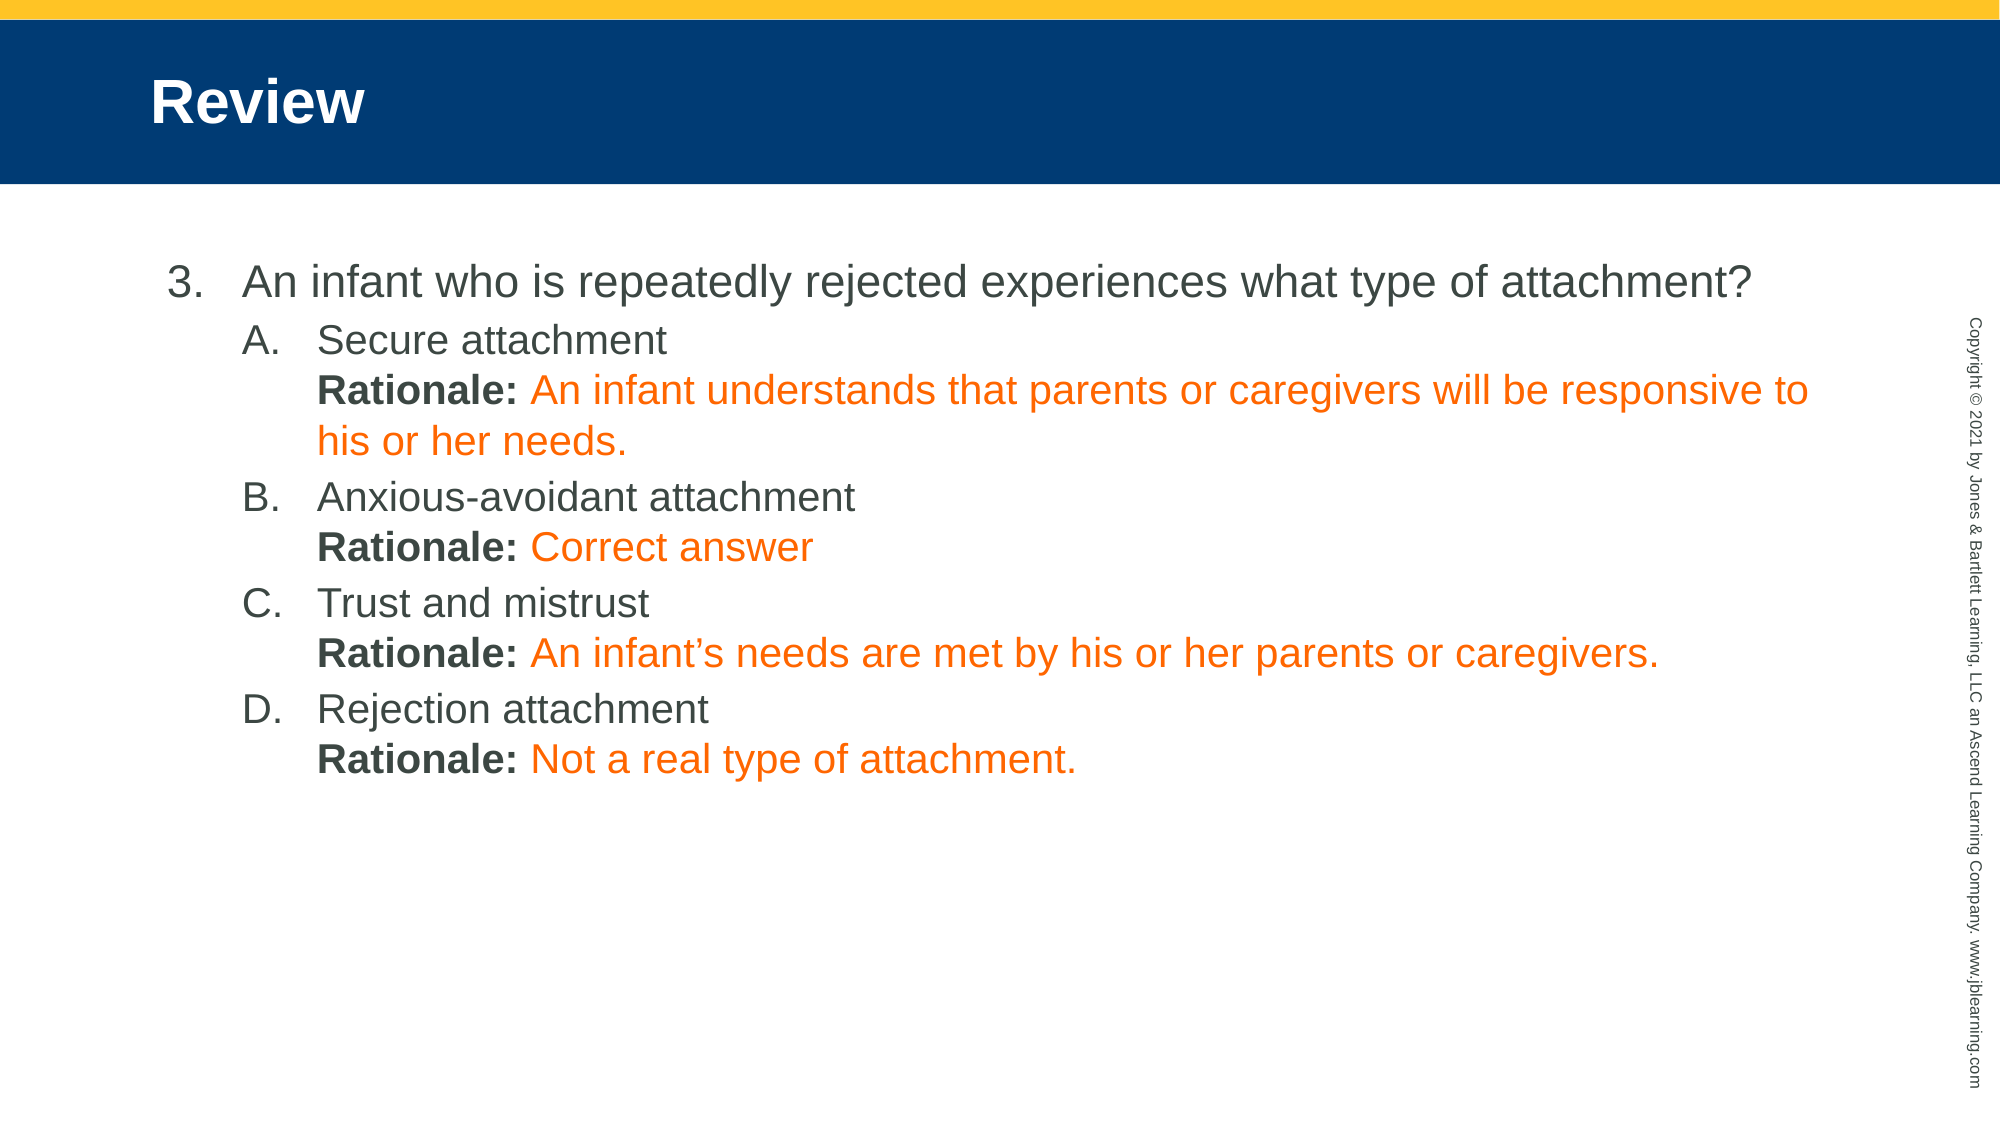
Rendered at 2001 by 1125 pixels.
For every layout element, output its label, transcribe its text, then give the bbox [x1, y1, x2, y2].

title Review [0, 19, 2000, 185]
list An infant who is repeatedly rejected experiences what type of attachment? Secure attachment Rationale: An infant understands that parents or caregivers will be responsive to his or her needs. Anxious-avoidant attachment Rationale: Correct answer Trust and mistrust Rationale: An infant’s needs are met by his or her parents or caregivers. Rejection attachment Rationale: Not a real type of attachment. [151, 244, 1840, 1016]
